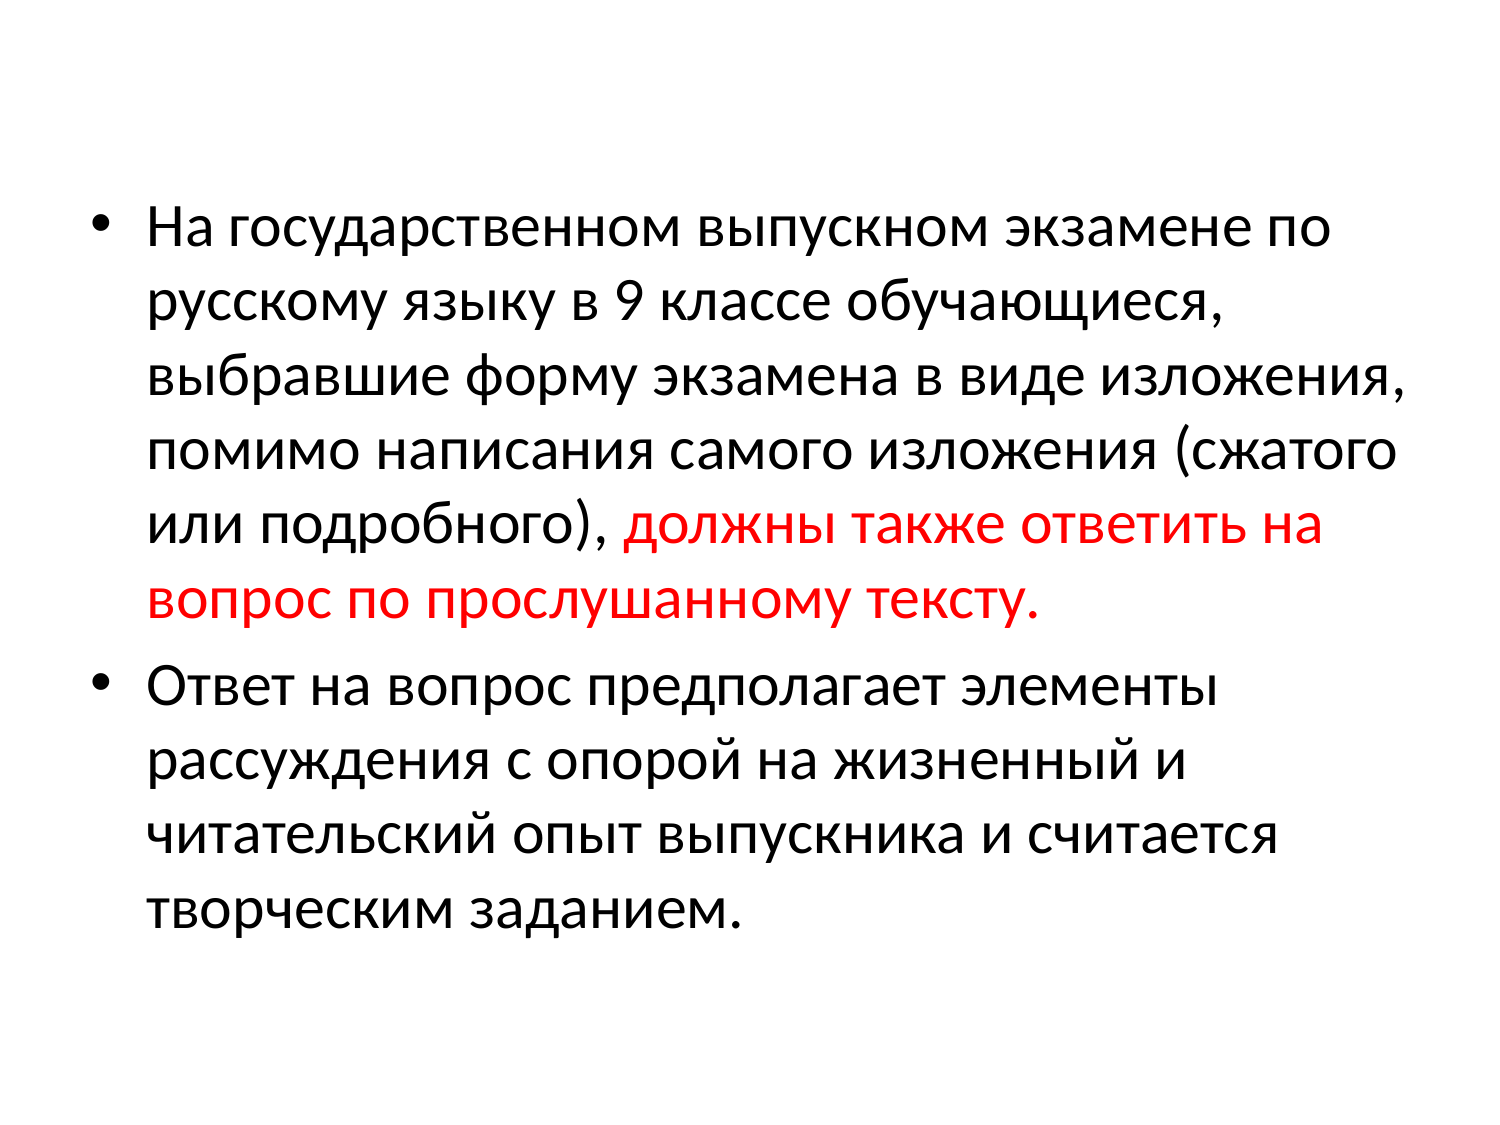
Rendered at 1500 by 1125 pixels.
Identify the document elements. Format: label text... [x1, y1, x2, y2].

list На государственном выпускном экзамене по русскому языку в 9 классе обучающиеся, выбравшие форму экзамена в виде изложения, помимо написания самого изложения (сжатого или подробного), должны также ответить на вопрос по прослушанному тексту. Ответ на вопрос предполагает элементы рассуждения с опорой на жизненный и читательский опыт выпускника и считается творческим заданием. [75, 90, 1425, 1005]
